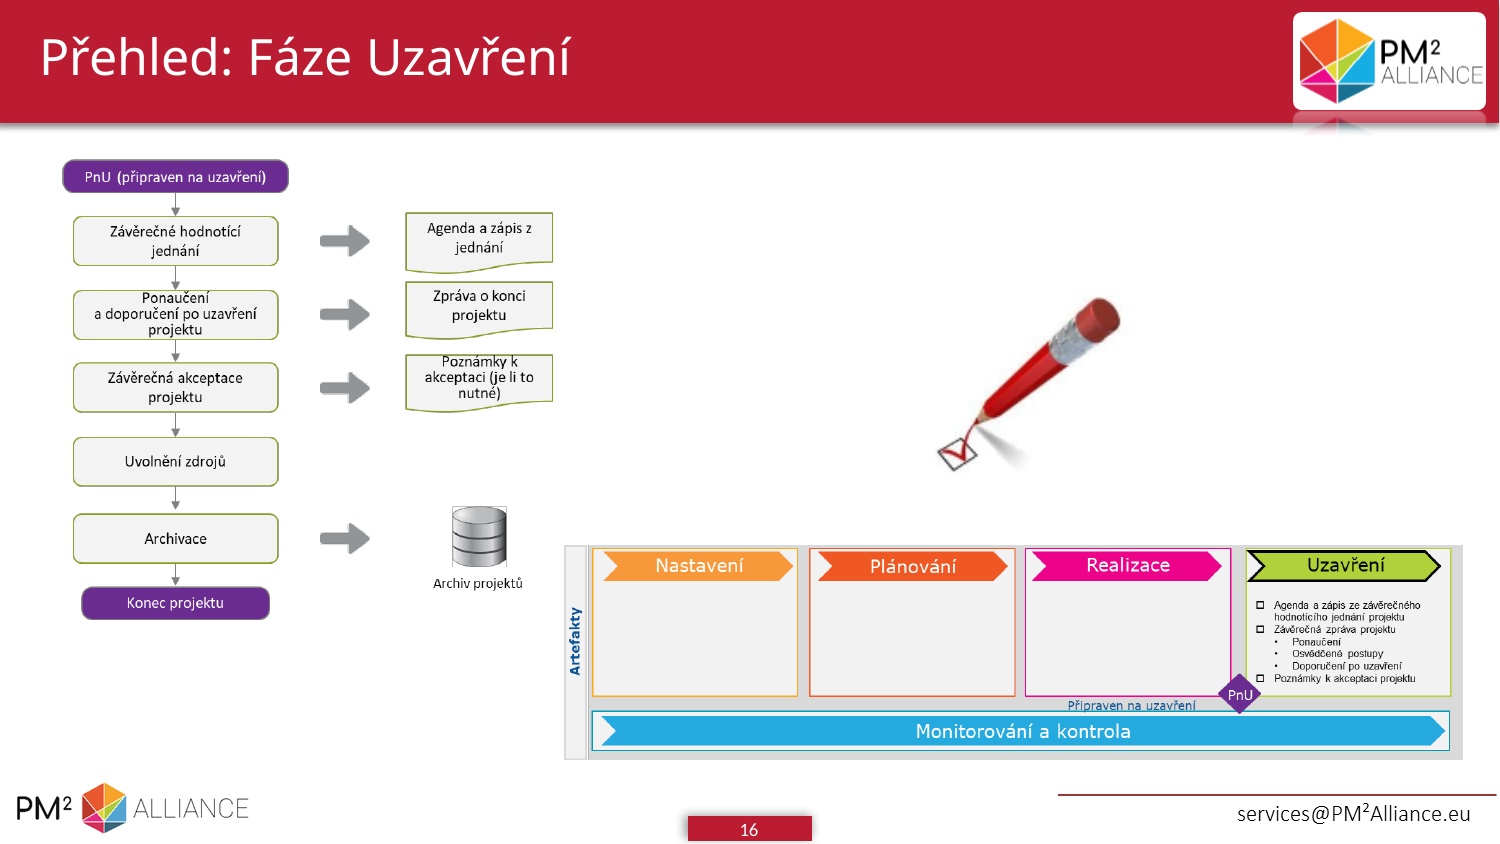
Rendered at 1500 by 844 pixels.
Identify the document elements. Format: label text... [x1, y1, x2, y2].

text_box Přehled: Fáze Uzavření [24, 18, 951, 93]
picture [0, 0, 1500, 841]
